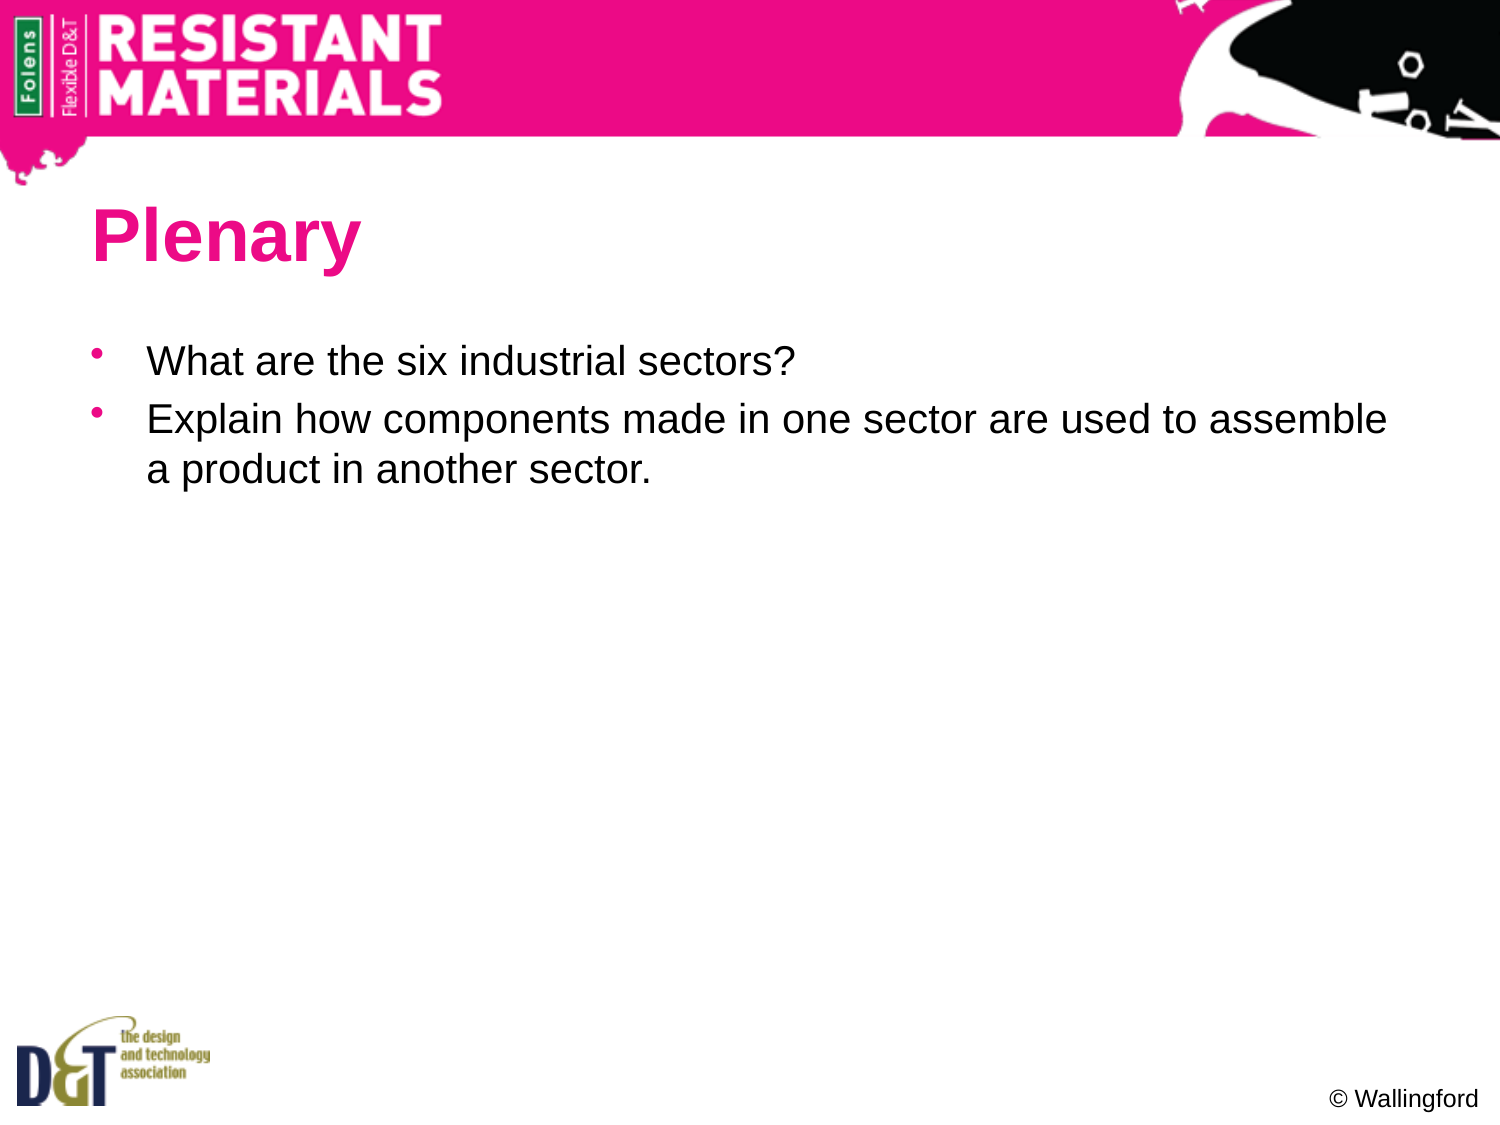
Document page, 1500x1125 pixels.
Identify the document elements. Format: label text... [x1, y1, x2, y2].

list What are the six industrial sectors? Explain how components made in one sector are used to assemble a product in another sector. [75, 326, 1425, 1005]
footer © Wallingford [1257, 1074, 1495, 1125]
title Plenary [76, 160, 1427, 301]
picture [0, 0, 1500, 1125]
